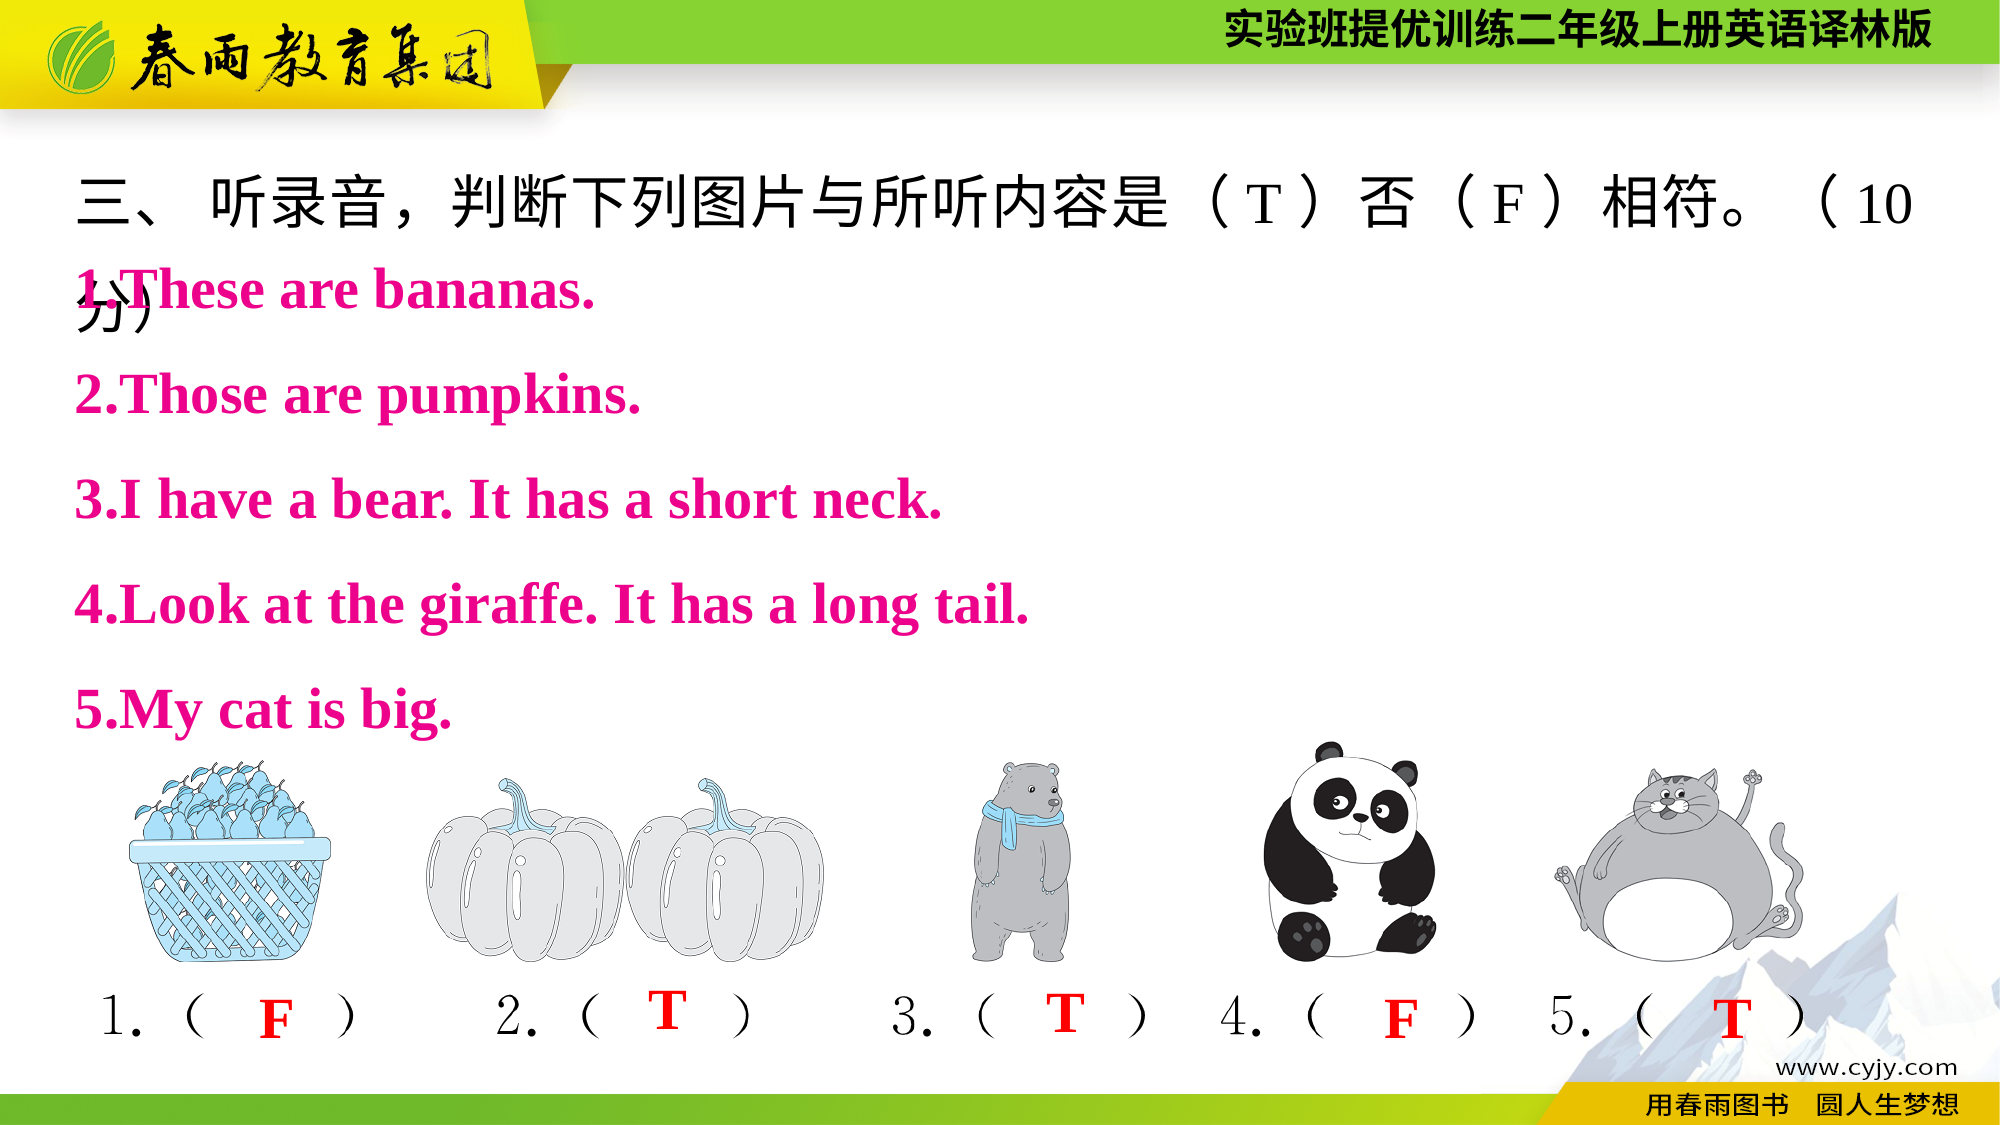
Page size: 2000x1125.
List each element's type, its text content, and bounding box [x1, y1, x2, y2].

picture [0, 0, 2000, 1125]
list 三、 听录音，判断下列图片与所听内容是（T）否（F）相符。（10分） [59, 122, 1944, 208]
text_box 1.These are bananas. 2.Those are pumpkins. 3.I have a bear. It has a short neck. 4.Look at the giraffe. It has a long tail. 5.My cat is big. [59, 208, 1944, 748]
